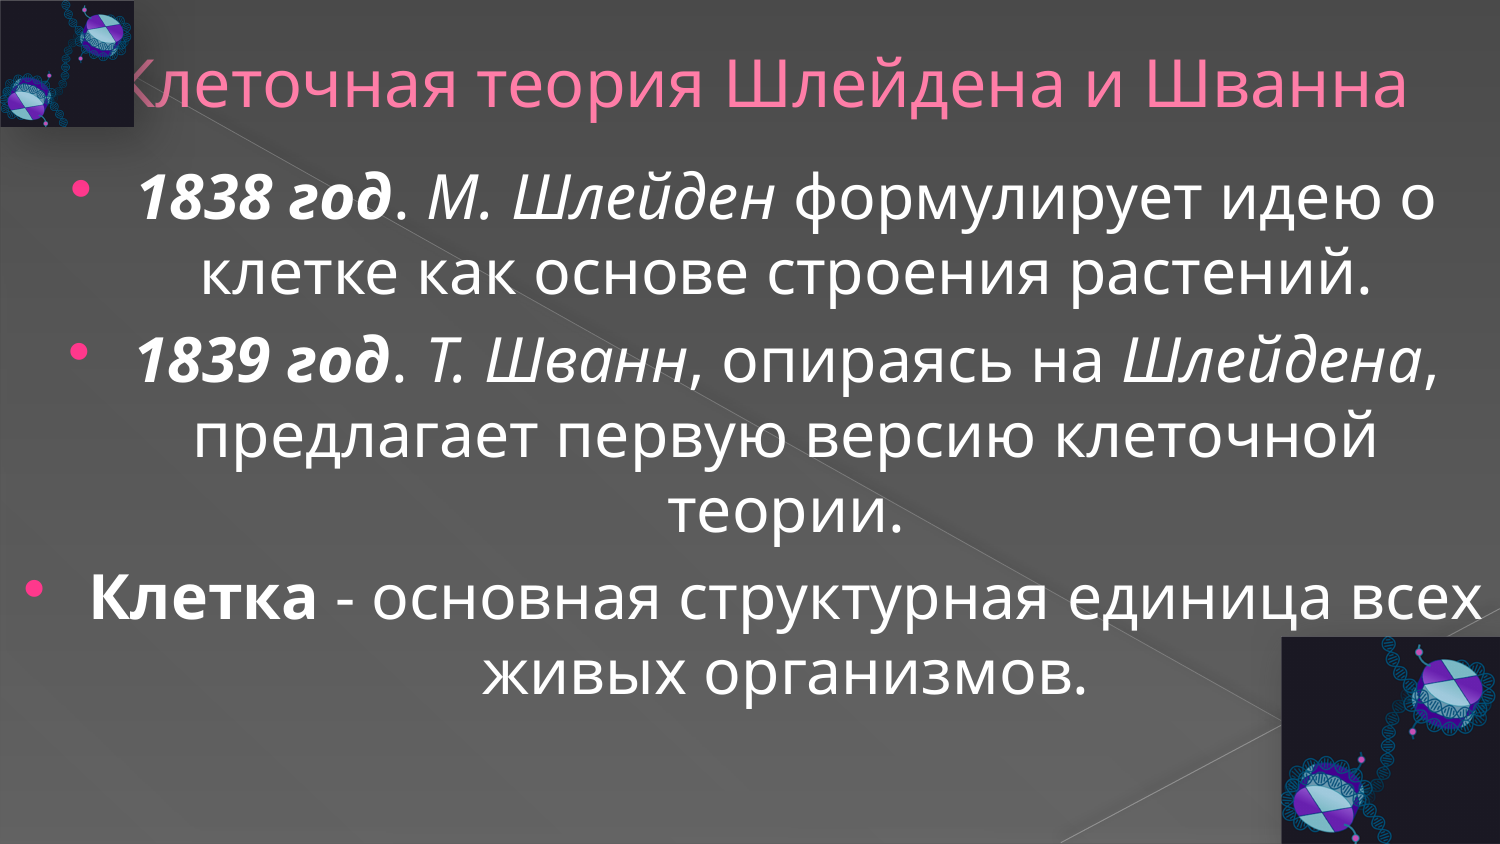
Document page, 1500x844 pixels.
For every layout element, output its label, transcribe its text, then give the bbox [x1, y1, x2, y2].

title Клеточная теория Шлейдена и Шванна [172, 11, 1500, 150]
picture [1282, 630, 1500, 844]
picture [1, 0, 134, 131]
list 1838 год. М. Шлейден формулирует идею о клетке как основе строения растений. 1839 год. Т. Шванн, опираясь на Шлейдена, предлагает первую версию клеточной теории. Клетка - основная структурная единица всех живых организмов. [0, 150, 1500, 844]
picture [1282, 764, 1381, 844]
